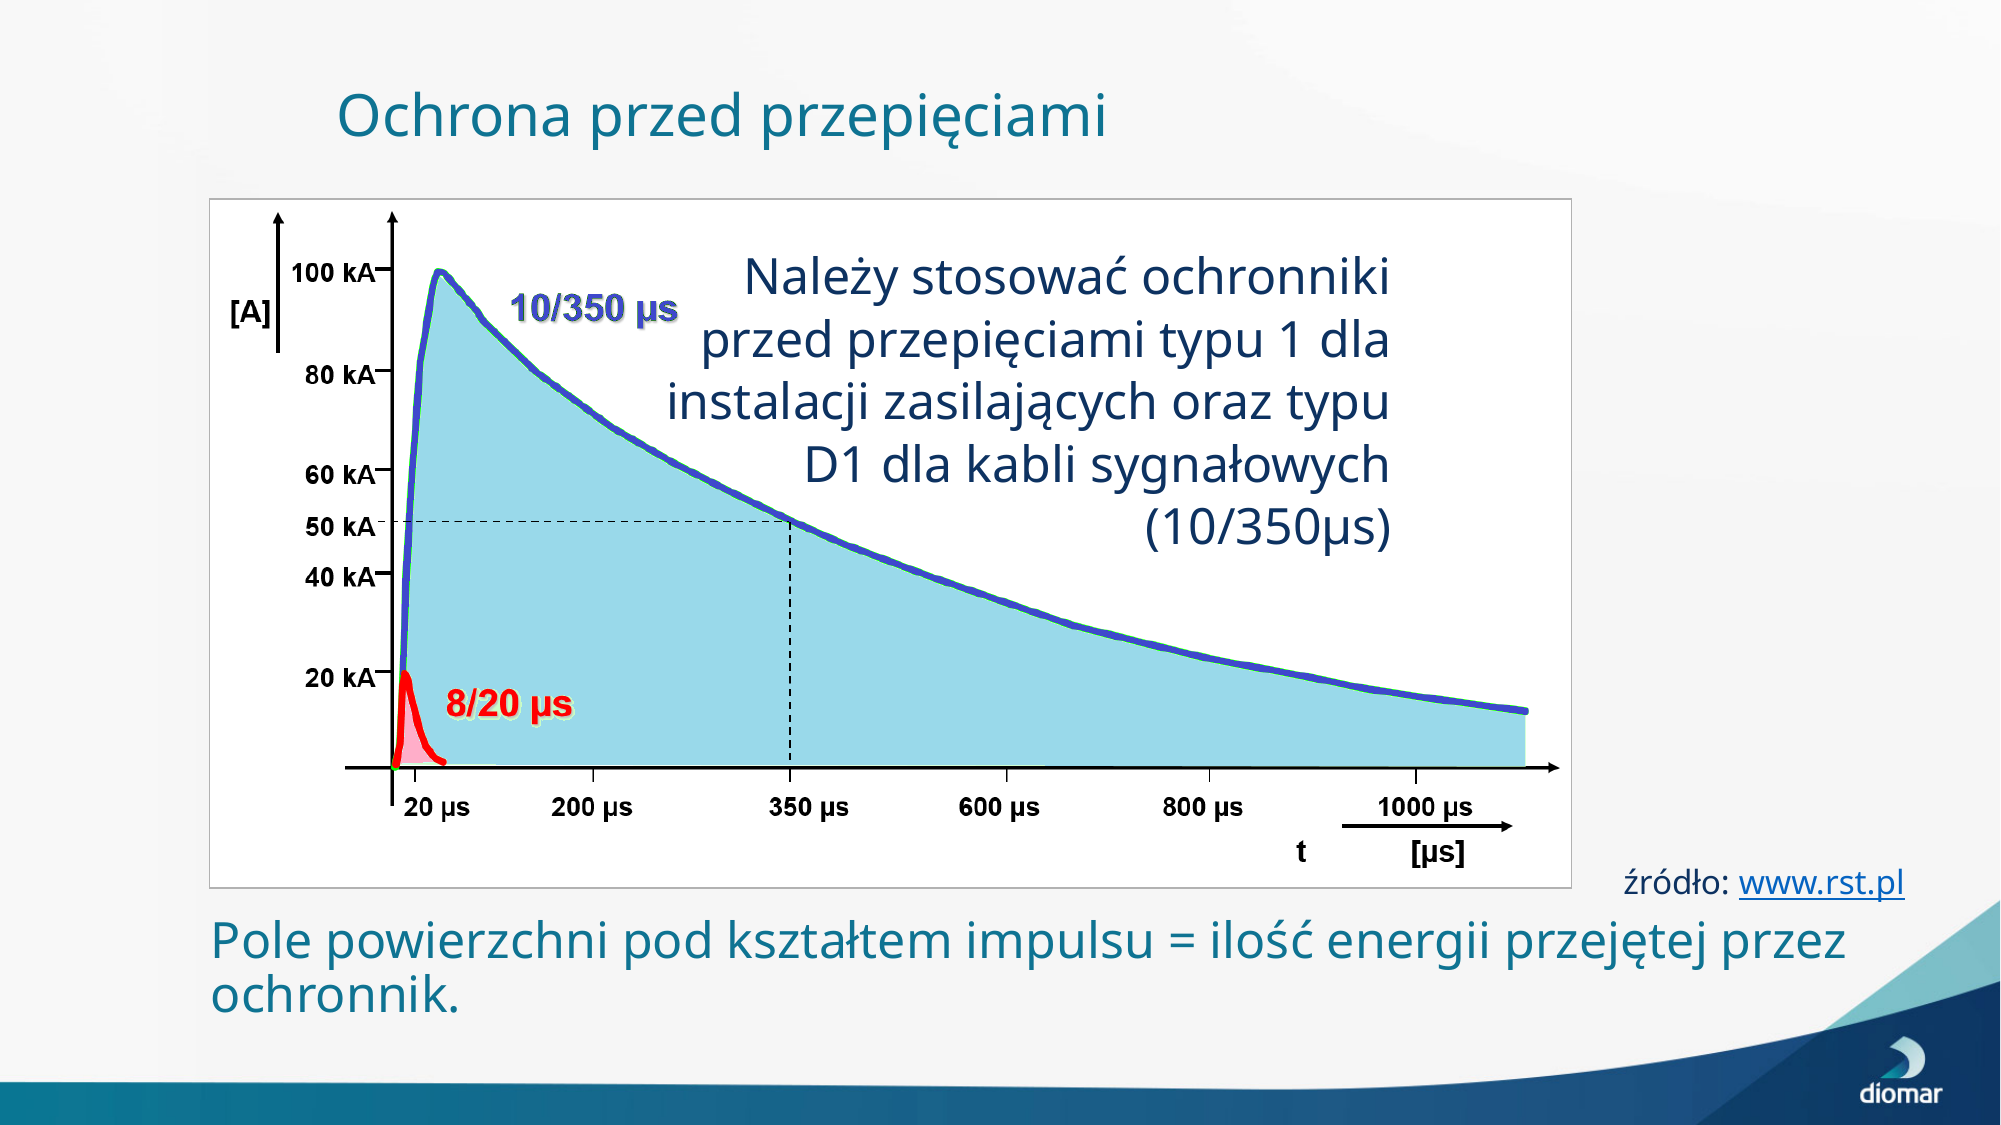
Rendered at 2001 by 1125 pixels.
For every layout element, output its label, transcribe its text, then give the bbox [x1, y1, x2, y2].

picture [0, 0, 2001, 1125]
text_box źródło: www.rst.pl [1608, 831, 1938, 921]
text_box Pole powierzchni pod kształtem impulsu = ilość energii przejętej przez ochronnik. [196, 922, 1879, 1016]
title Ochrona przed przepięciami [321, 71, 1547, 165]
